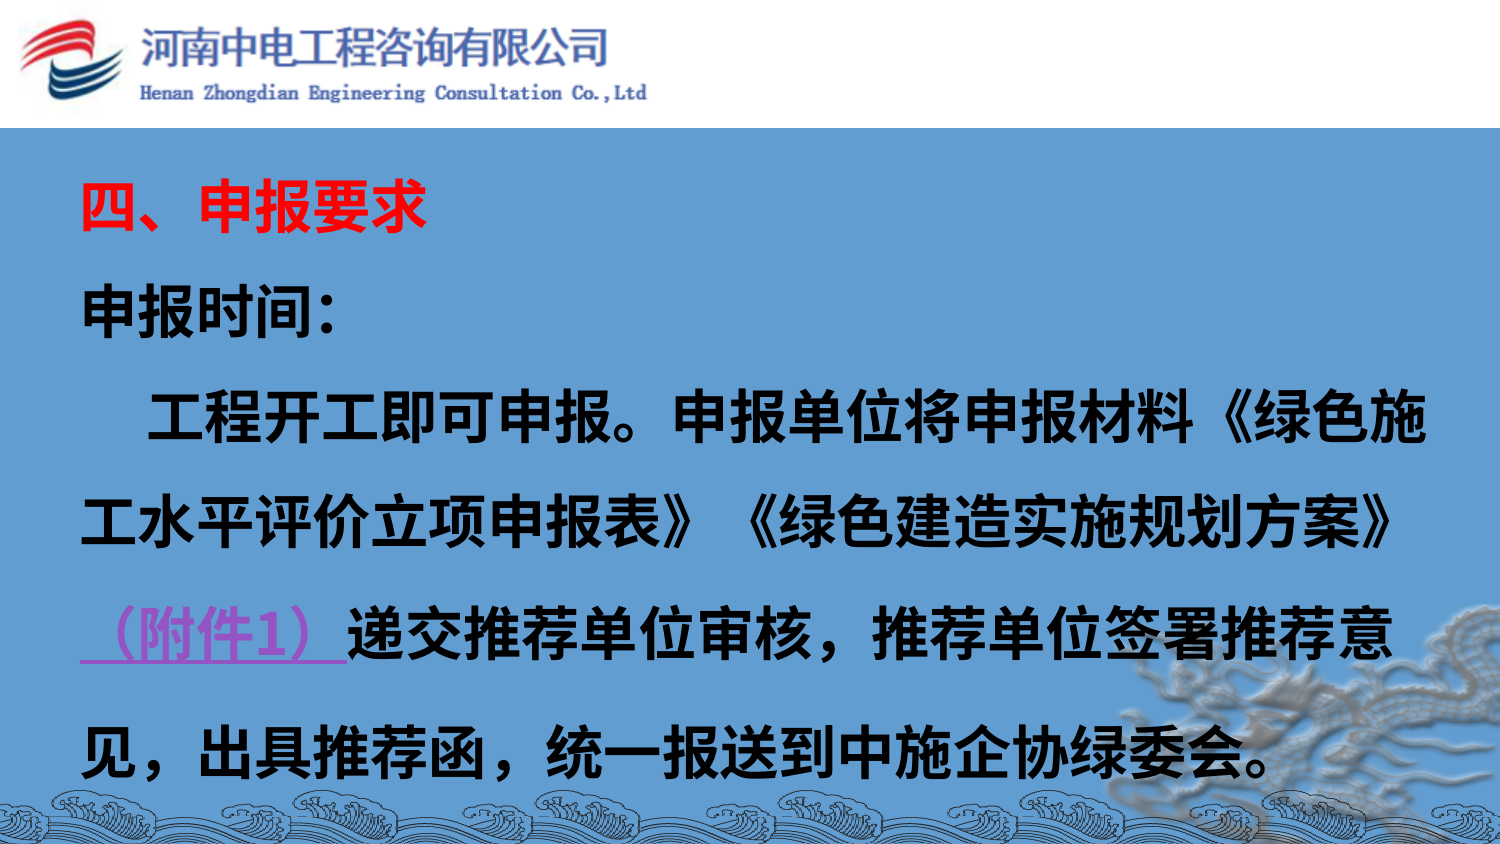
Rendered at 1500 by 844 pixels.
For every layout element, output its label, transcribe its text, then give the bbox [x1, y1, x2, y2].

text_box 四、申报要求 申报时间： 工程开工即可申报。申报单位将申报材料《绿色施工水平评价立项申报表》《绿色建造实施规划方案》（附件1）递交推荐单位审核，推荐单位签署推荐意见，出具推荐函，统一报送到中施企协绿委会。 [64, 129, 1447, 794]
picture [0, 0, 1500, 129]
